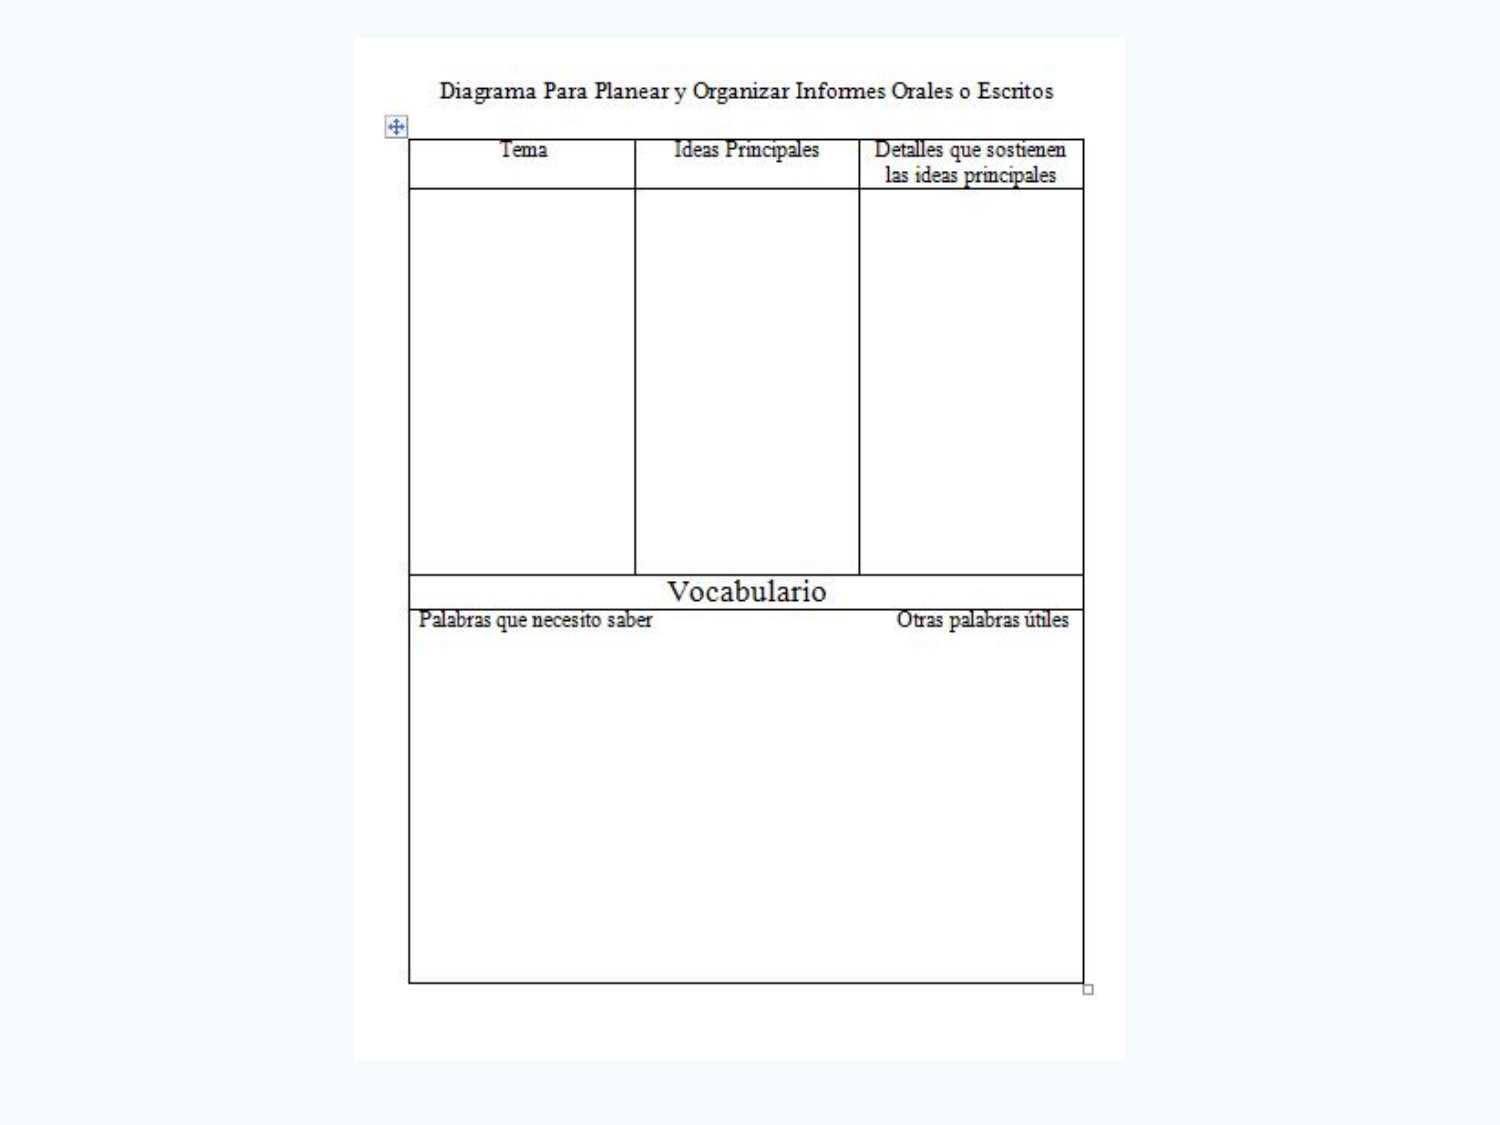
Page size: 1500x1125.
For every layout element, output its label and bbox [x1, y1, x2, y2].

picture [354, 37, 1126, 1061]
